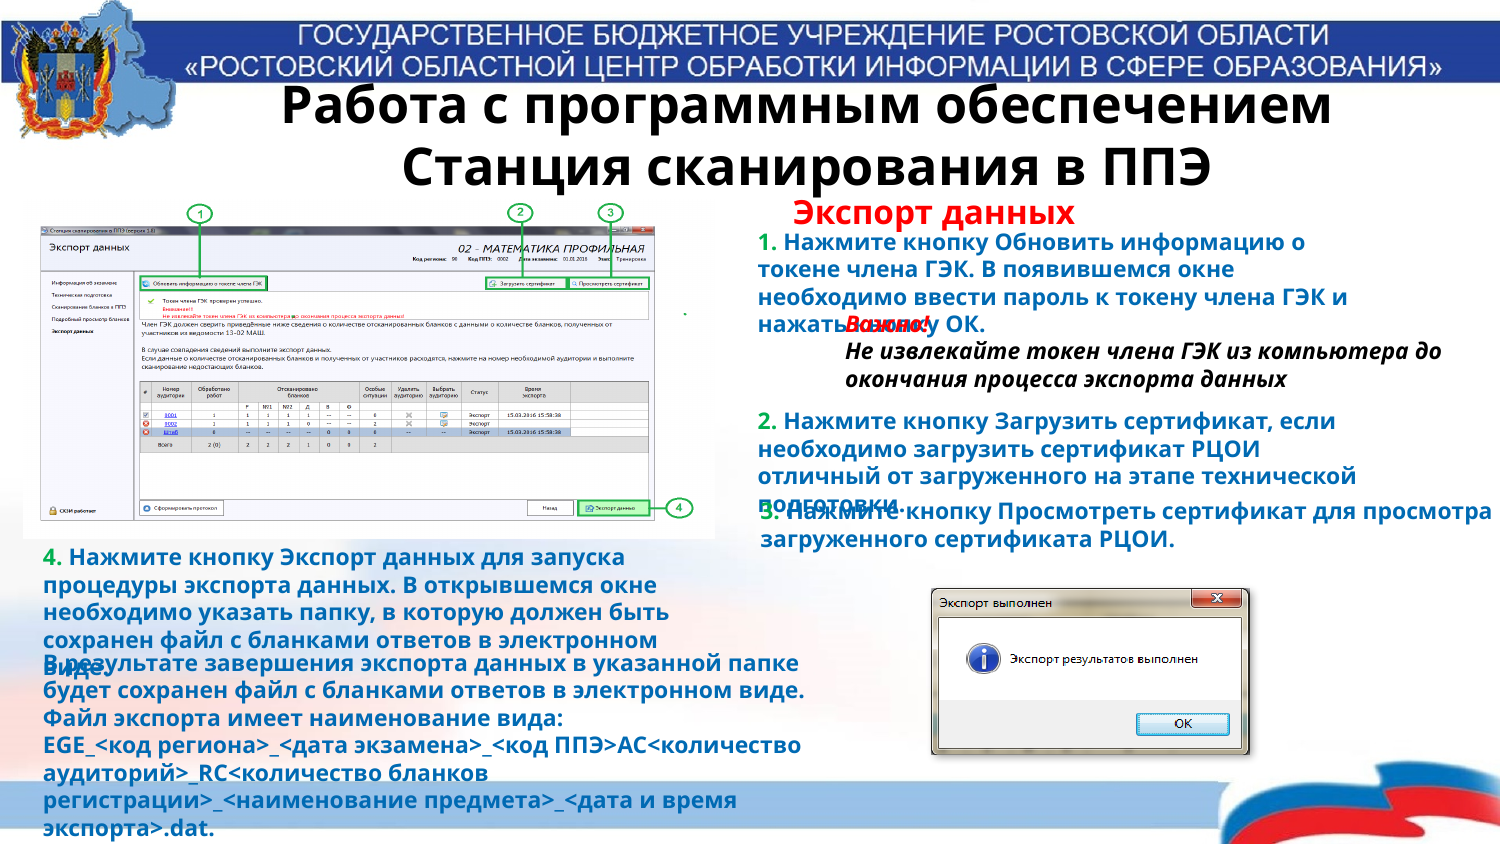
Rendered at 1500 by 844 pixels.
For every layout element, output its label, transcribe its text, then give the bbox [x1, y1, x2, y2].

picture [0, 0, 1500, 844]
text_box Важно! Не извлекайте токен члена ГЭК из компьютера до окончания процесса экспорта данных [837, 305, 1481, 424]
text_box 1. Нажмите кнопку Обновить информацию о токене члена ГЭК. В появившемся окне необходимо ввести пароль к токену члена ГЭК и нажать кнопку ОК. [749, 223, 1362, 342]
text_box Работа с программным обеспечением Станция сканирования в ППЭ [234, 82, 1381, 186]
text_box В результате завершения экспорта данных в указанной папке будет сохранен файл с бланками ответов в электронном виде. Файл экспорта имеет наименование вида: EGE_<код региона>_<дата экзамена>_<код ППЭ>AC<количество аудиторий>_RC<количество бланков регистрации>_<наименование предмета>_<дата и время экспорта>.dat. [35, 644, 843, 844]
text_box 2. Нажмите кнопку Загрузить сертификат, если необходимо загрузить сертификат РЦОИ отличный от загруженного на этапе технической подготовки. [749, 403, 1369, 521]
text_box 3. Нажмите кнопку Просмотреть сертификат для просмотра загруженного сертификата РЦОИ. [752, 493, 1500, 556]
text_box 4. Нажмите кнопку Экспорт данных для запуска процедуры экспорта данных. В открывшемся окне необходимо указать папку, в которую должен быть сохранен файл с бланками ответов в электронном виде. [35, 539, 697, 644]
text_box Экспорт данных [785, 187, 1290, 223]
